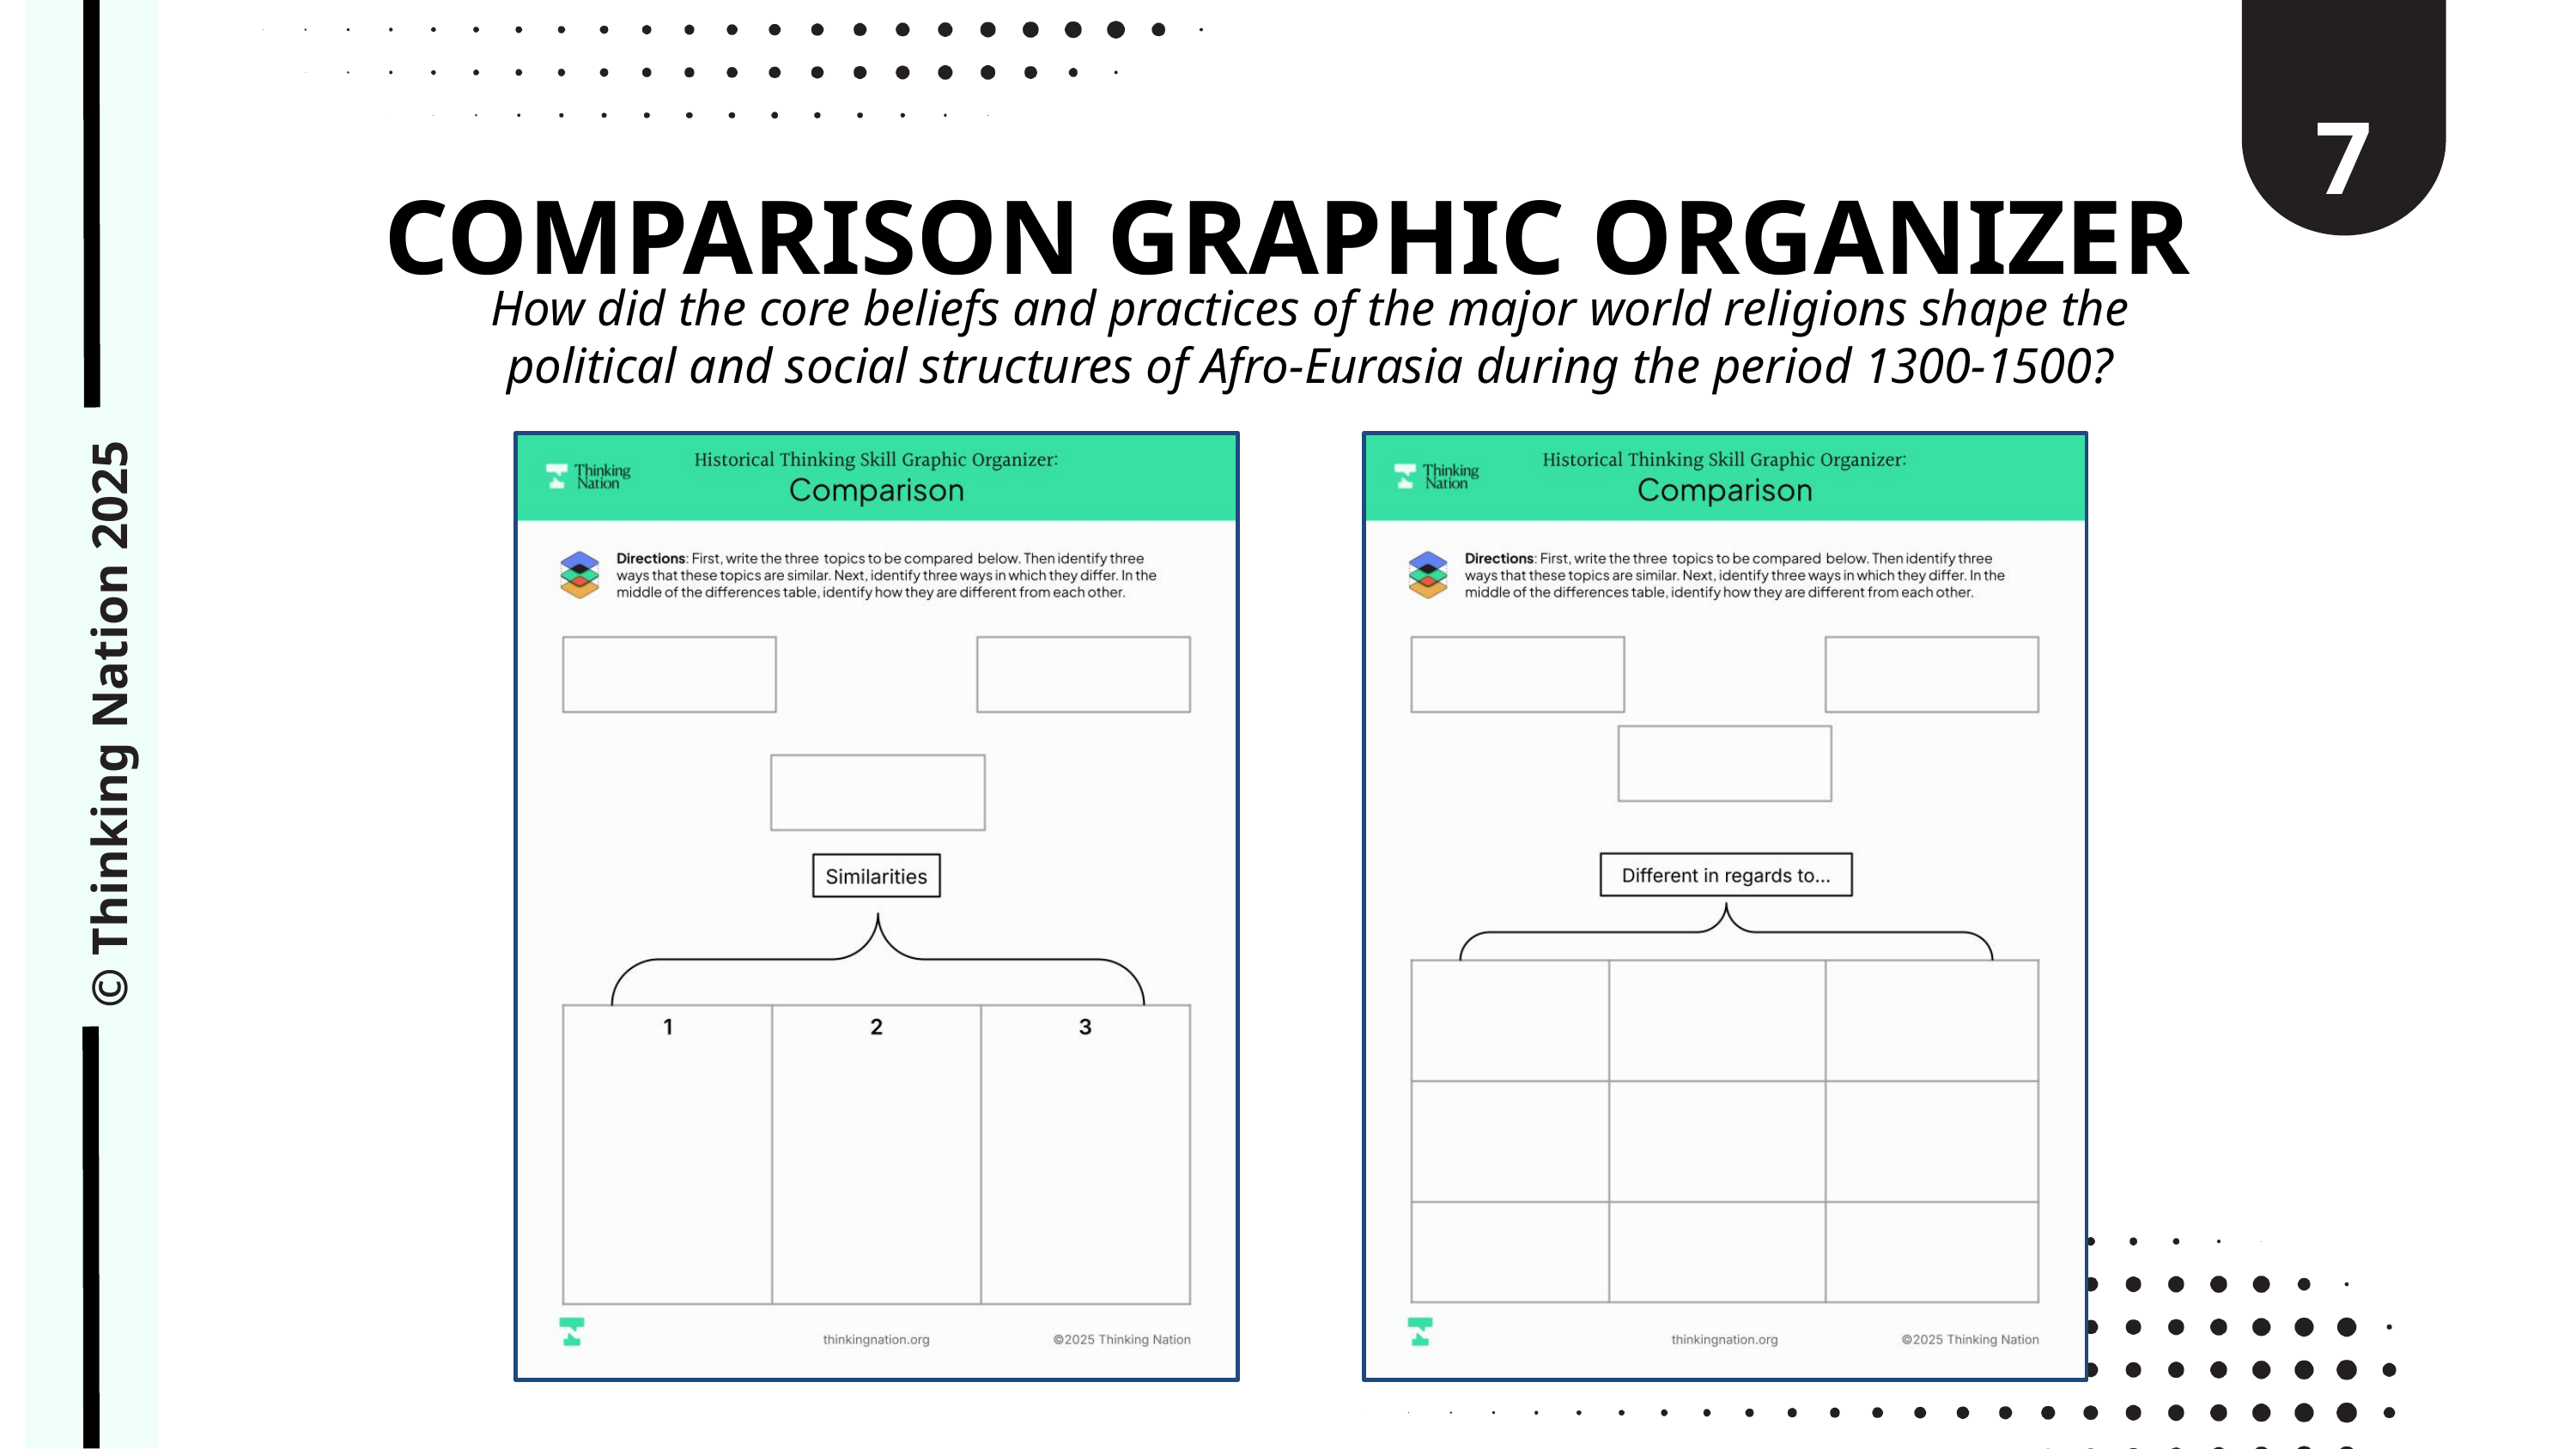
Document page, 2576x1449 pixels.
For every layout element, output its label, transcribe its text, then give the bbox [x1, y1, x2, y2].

text_box COMPARISON GRAPHIC ORGANIZER [165, 123, 2432, 295]
text_box [1365, 1237, 2397, 1449]
text_box [220, 0, 1251, 118]
picture [517, 434, 1236, 1379]
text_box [2233, 0, 2455, 236]
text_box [26, 0, 159, 1449]
text_box How did the core beliefs and practices of the major world religions shape the political and social structures of Afro-Eurasia during the period 1300-1500? [397, 264, 2224, 406]
picture [1365, 434, 2085, 1379]
